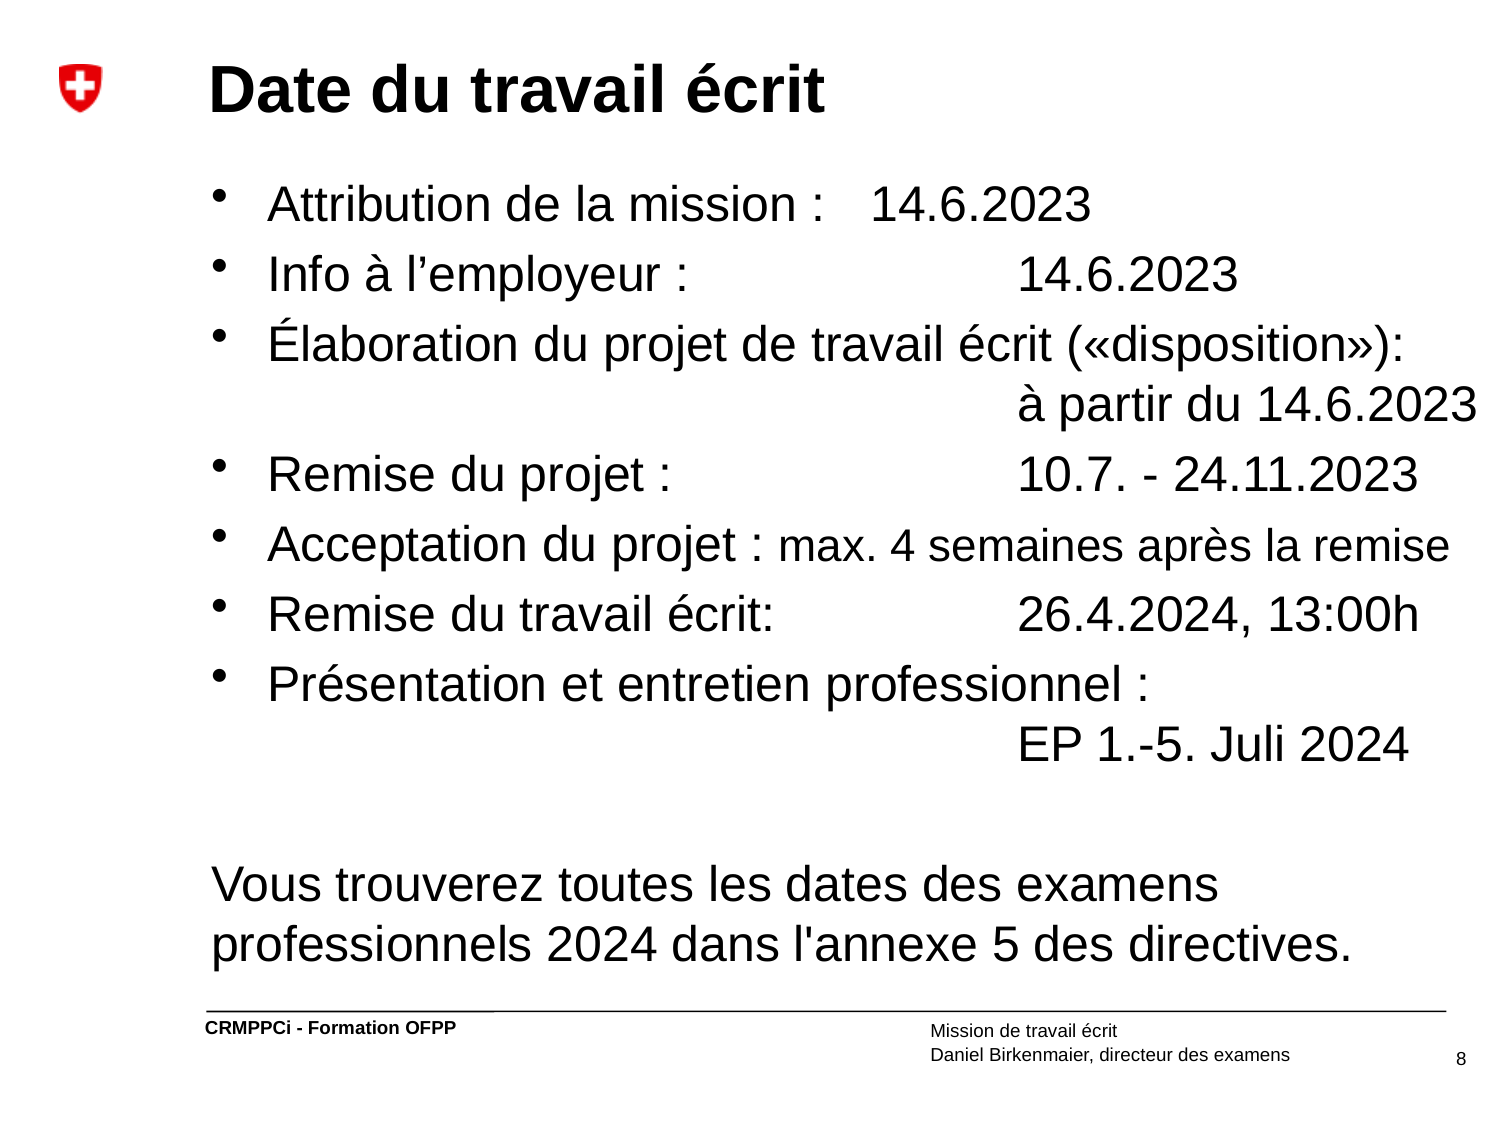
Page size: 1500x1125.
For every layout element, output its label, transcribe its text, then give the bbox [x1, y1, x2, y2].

list Attribution de la mission : 14.6.2023 Info à l’employeur : 14.6.2023 Élaboration du projet de travail écrit («disposition»): à partir du 14.6.2023 Remise du projet : 10.7. - 24.11.2023 Acceptation du projet : max. 4 semaines après la remise Remise du travail écrit: 26.4.2024, 13:00h Présentation et entretien professionnel : EP 1.-5. Juli 2024 Vous trouverez toutes les dates des examens professionnels 2024 dans l'annexe 5 des directives. [210, 171, 1500, 946]
slide_number Mission de travail écrit [915, 1011, 1447, 1048]
picture [59, 64, 103, 114]
footer Daniel Birkenmaier, directeur des examens [915, 1048, 1447, 1071]
title Date du travail écrit [207, 45, 1433, 209]
